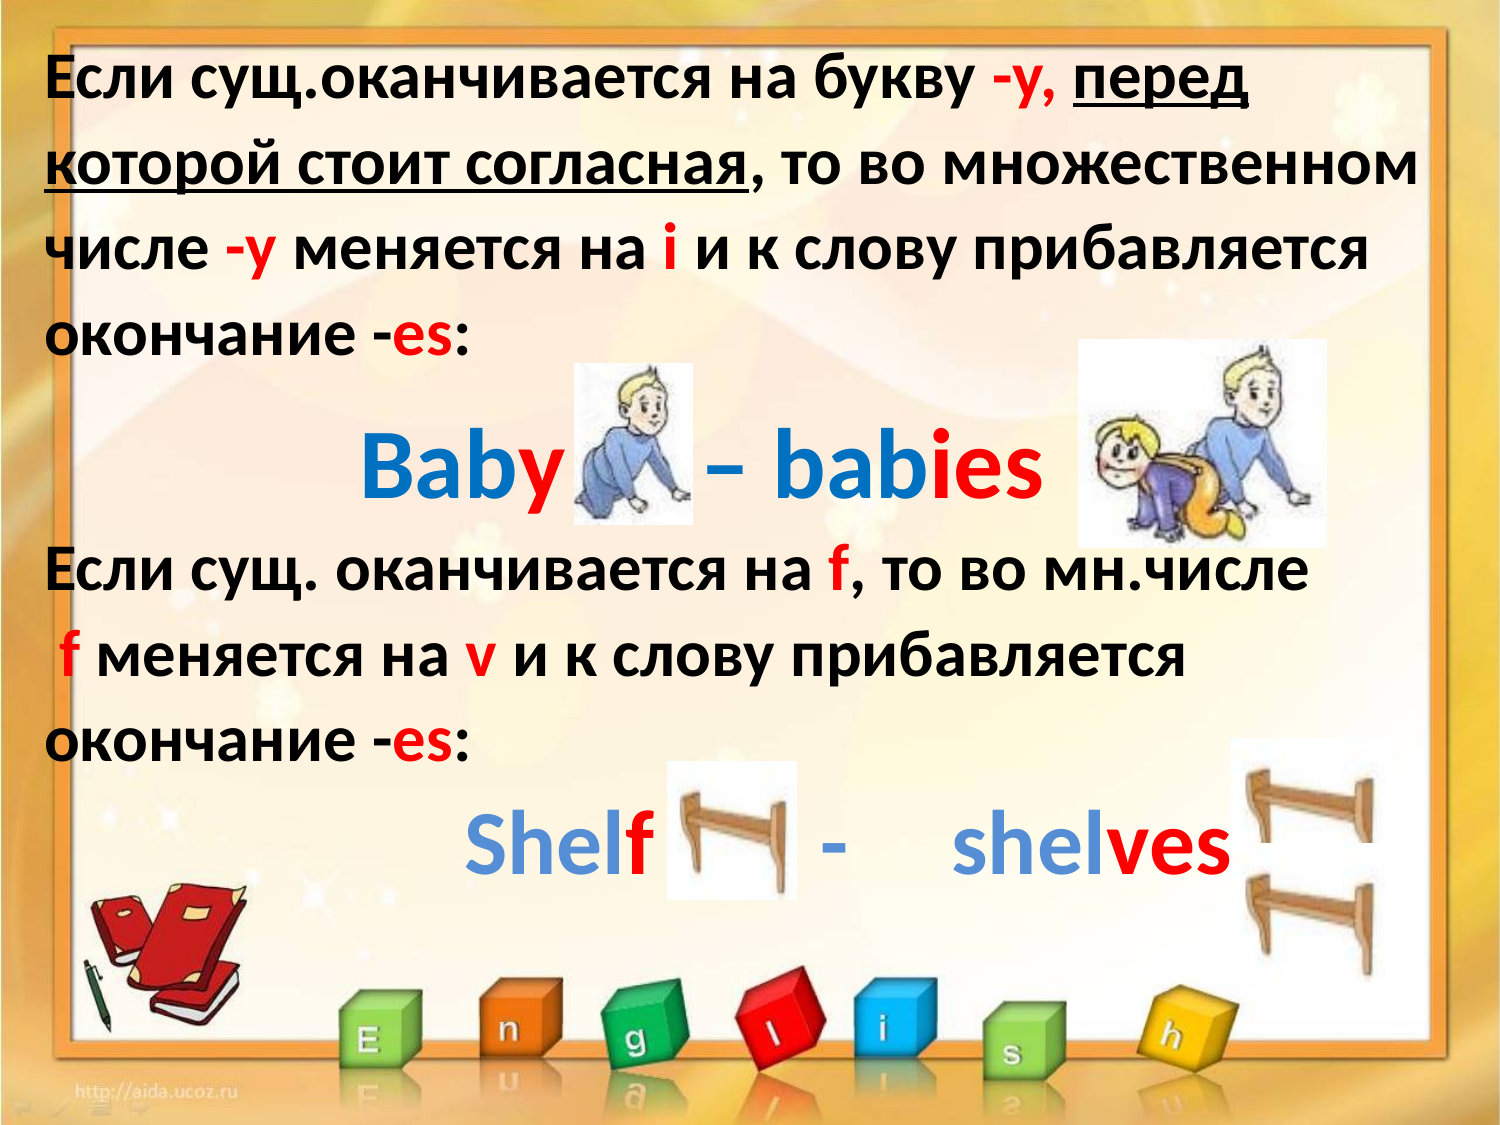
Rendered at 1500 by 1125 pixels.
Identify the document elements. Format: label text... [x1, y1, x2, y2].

picture [0, 0, 1500, 1125]
text_box Если сущ.оканчивается на букву -y, перед которой стоит согласная, то во множественном числе -y меняется на i и к слову прибавляется окончание -es: Baby – babies Если сущ. оканчивается на f, то во мн.числе f меняется на v и к слову прибавляется окончание -es: Shelf - shelves [29, 19, 1459, 1125]
picture [1230, 737, 1387, 982]
picture [1077, 339, 1327, 549]
picture [573, 362, 693, 525]
picture [667, 761, 798, 900]
